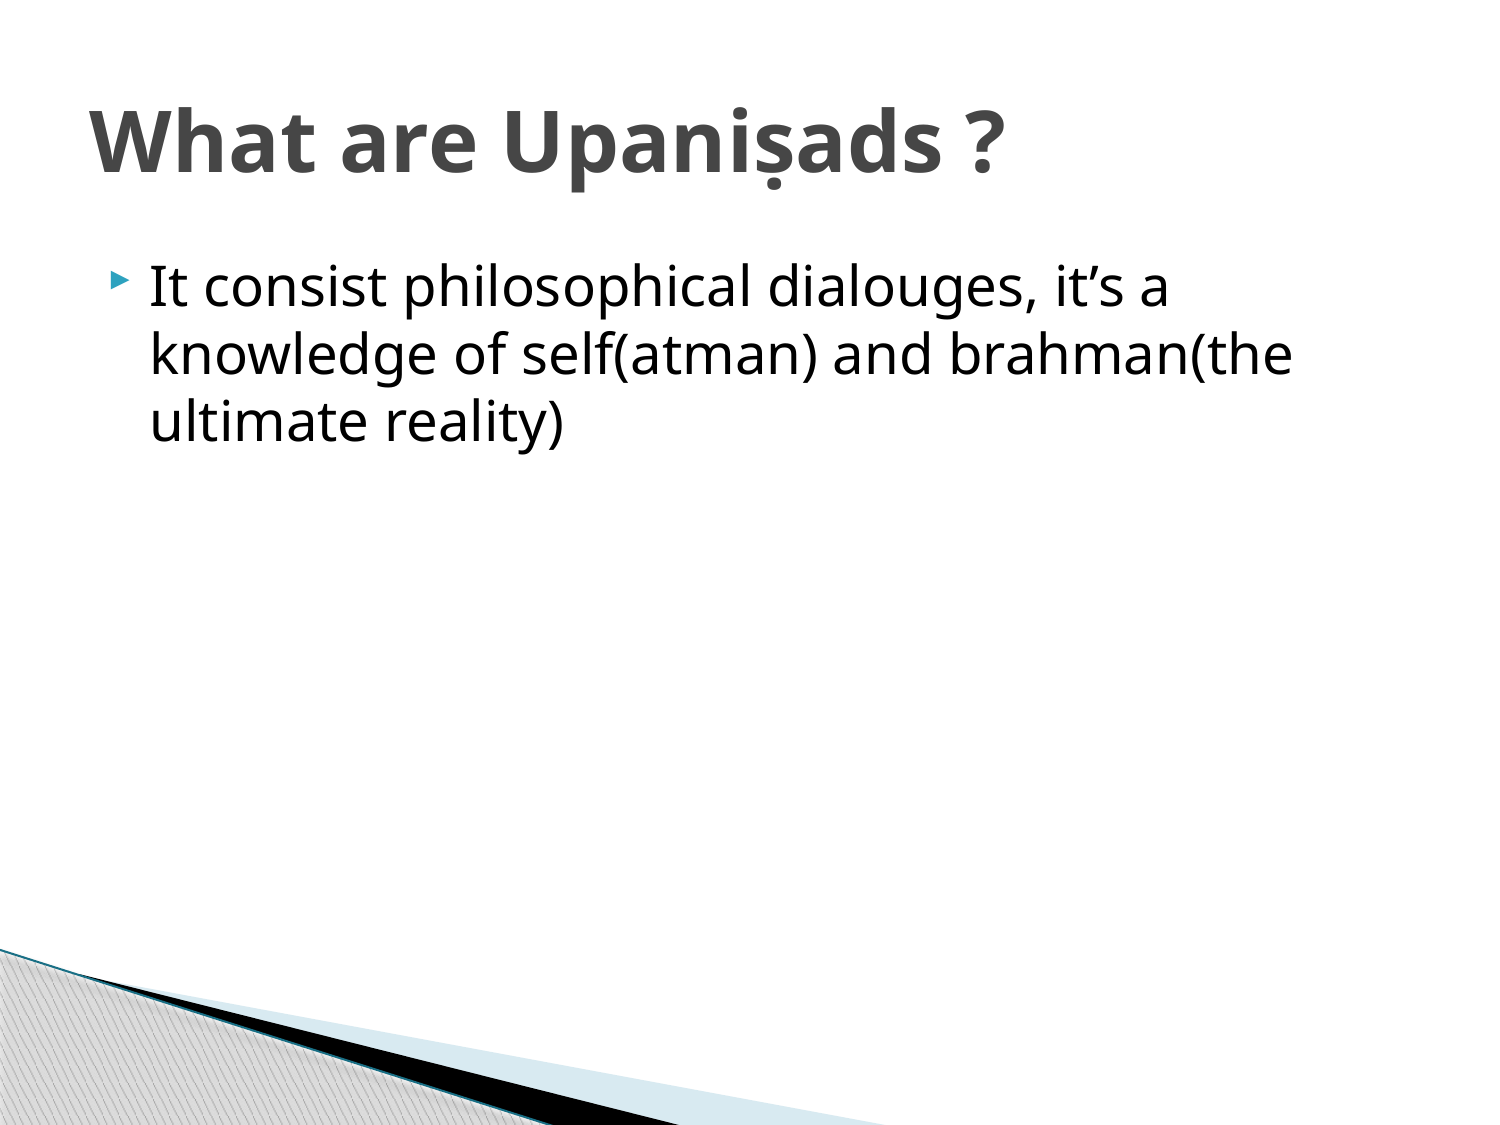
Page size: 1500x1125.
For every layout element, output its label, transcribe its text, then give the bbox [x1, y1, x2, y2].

list It consist philosophical dialouges, it’s a knowledge of self(atman) and brahman(the ultimate reality) [75, 243, 1425, 986]
title What are Upaniṣads ? [75, 45, 1425, 233]
